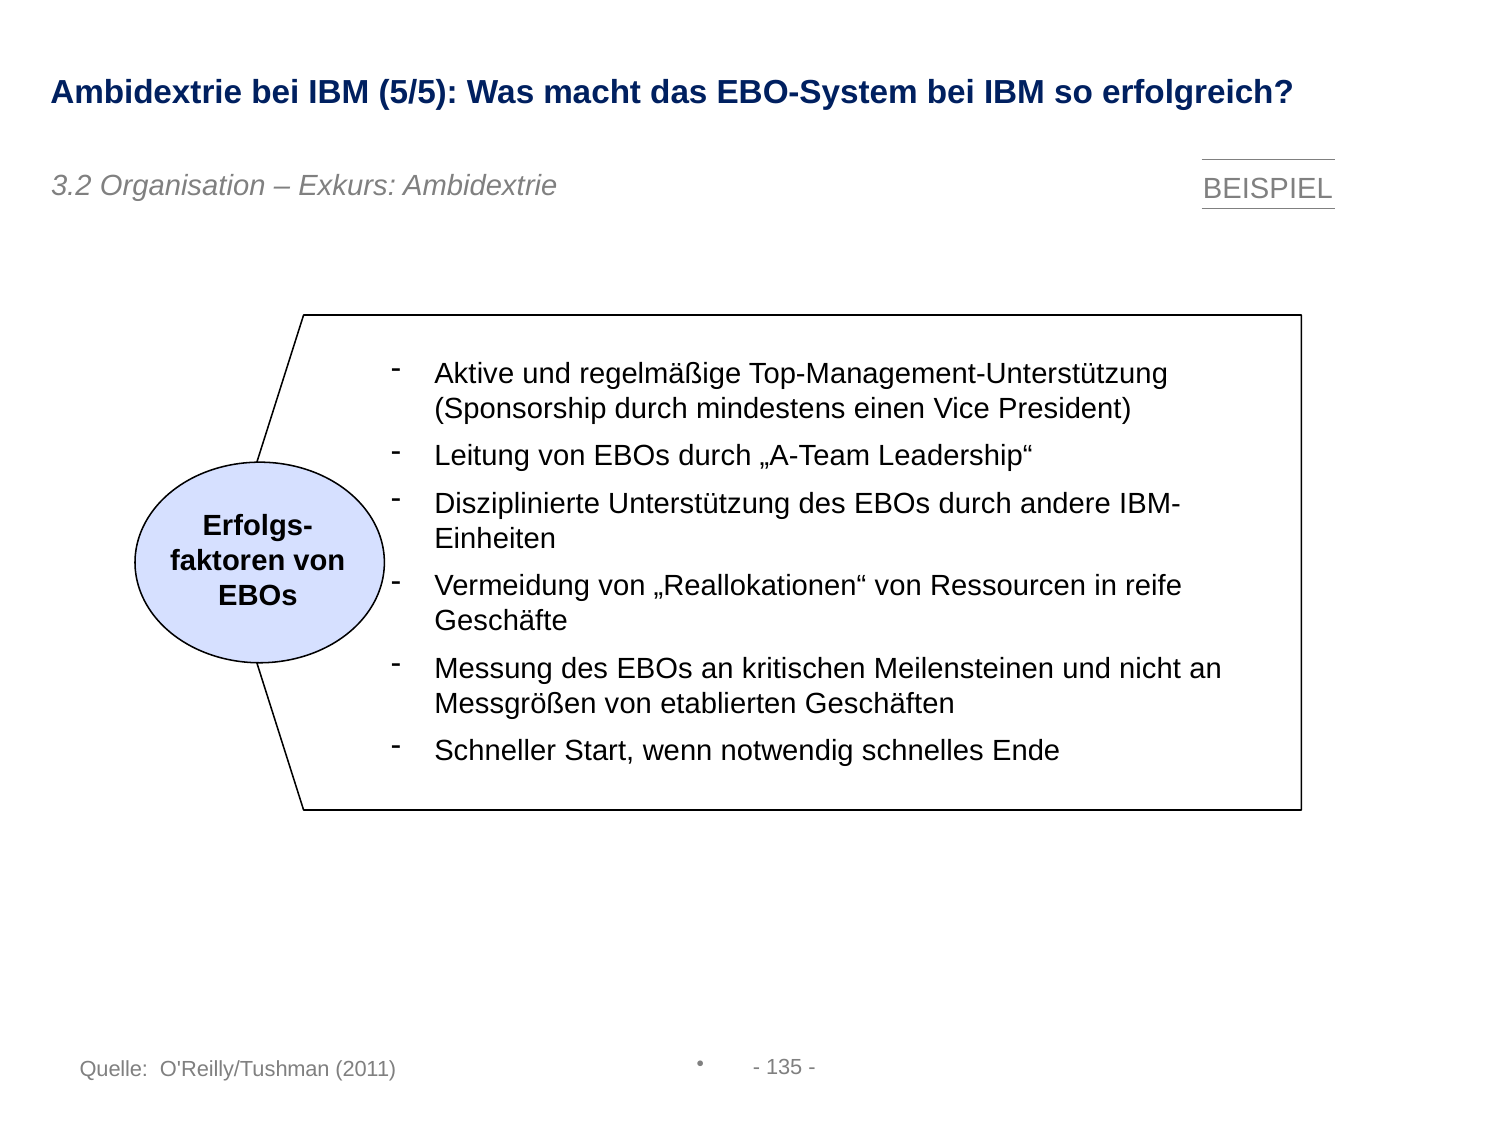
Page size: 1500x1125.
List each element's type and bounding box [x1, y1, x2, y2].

text_box [1188, 161, 1349, 212]
text_box [135, 314, 1302, 811]
text_box [36, 159, 574, 209]
text_box [35, 63, 1433, 118]
text_box [64, 1046, 418, 1088]
slide_number [599, 1045, 913, 1093]
